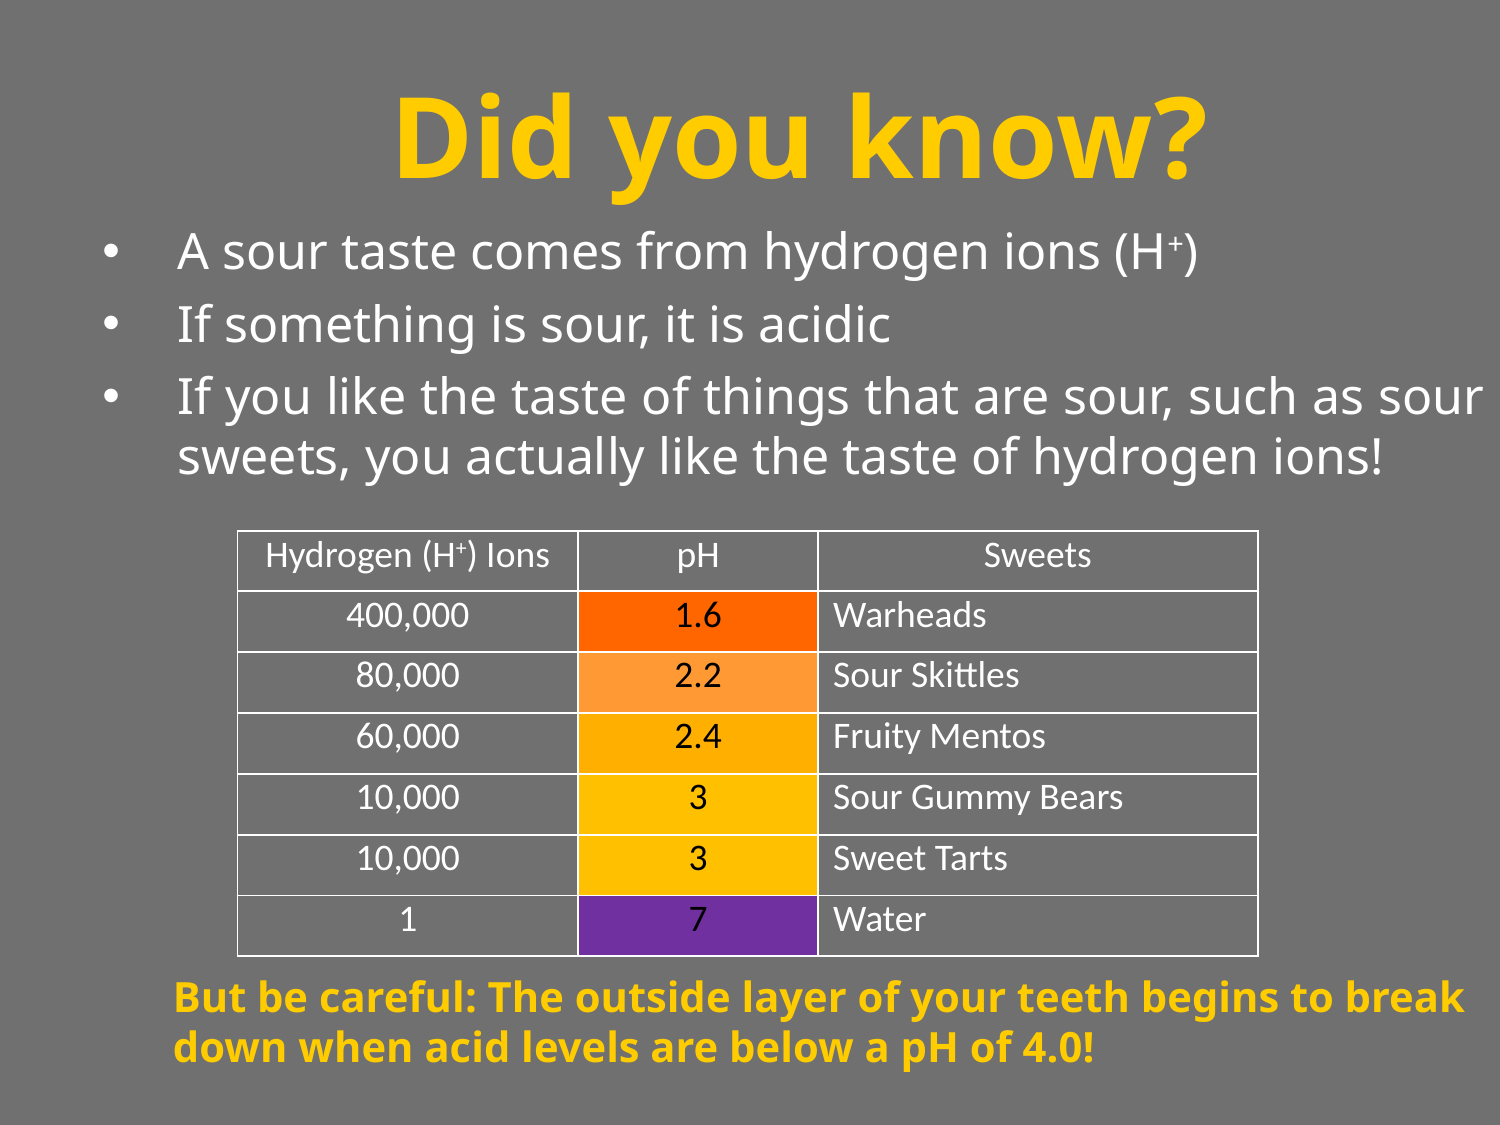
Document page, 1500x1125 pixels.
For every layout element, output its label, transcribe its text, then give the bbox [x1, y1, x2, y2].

table_cell Sour Gummy Bears [819, 775, 1257, 834]
table_cell 10,000 [238, 775, 577, 834]
table_header pH [579, 532, 817, 590]
text_box But be careful: The outside layer of your teeth begins to break down when acid levels are below a pH of 4.0! [147, 963, 1481, 1124]
table_cell Sour Skittles [819, 653, 1257, 712]
text_box Did you know? [237, 59, 1500, 175]
table_cell 1 [238, 896, 577, 955]
table_cell 2.2 [579, 653, 817, 712]
text_box A sour taste comes from hydrogen ions (H+) If something is sour, it is acidic If you like the taste of things that are sour, such as sour sweets, you actually like the taste of hydrogen ions! [87, 212, 1500, 493]
table_cell 80,000 [238, 653, 577, 712]
table_cell Warheads [819, 592, 1257, 651]
table_header Hydrogen (H+) Ions [238, 532, 577, 590]
table_cell 10,000 [238, 836, 577, 895]
table_cell 7 [579, 896, 817, 955]
table_cell 2.4 [579, 714, 817, 773]
table_cell Water [819, 896, 1257, 955]
table_cell 3 [579, 775, 817, 834]
table_cell 400,000 [238, 592, 577, 651]
table_header Sweets [819, 532, 1257, 590]
table_cell Fruity Mentos [819, 714, 1257, 773]
table_cell Sweet Tarts [819, 836, 1257, 895]
table_cell 3 [579, 836, 817, 895]
table_cell 60,000 [238, 714, 577, 773]
table_cell 1.6 [579, 592, 817, 651]
